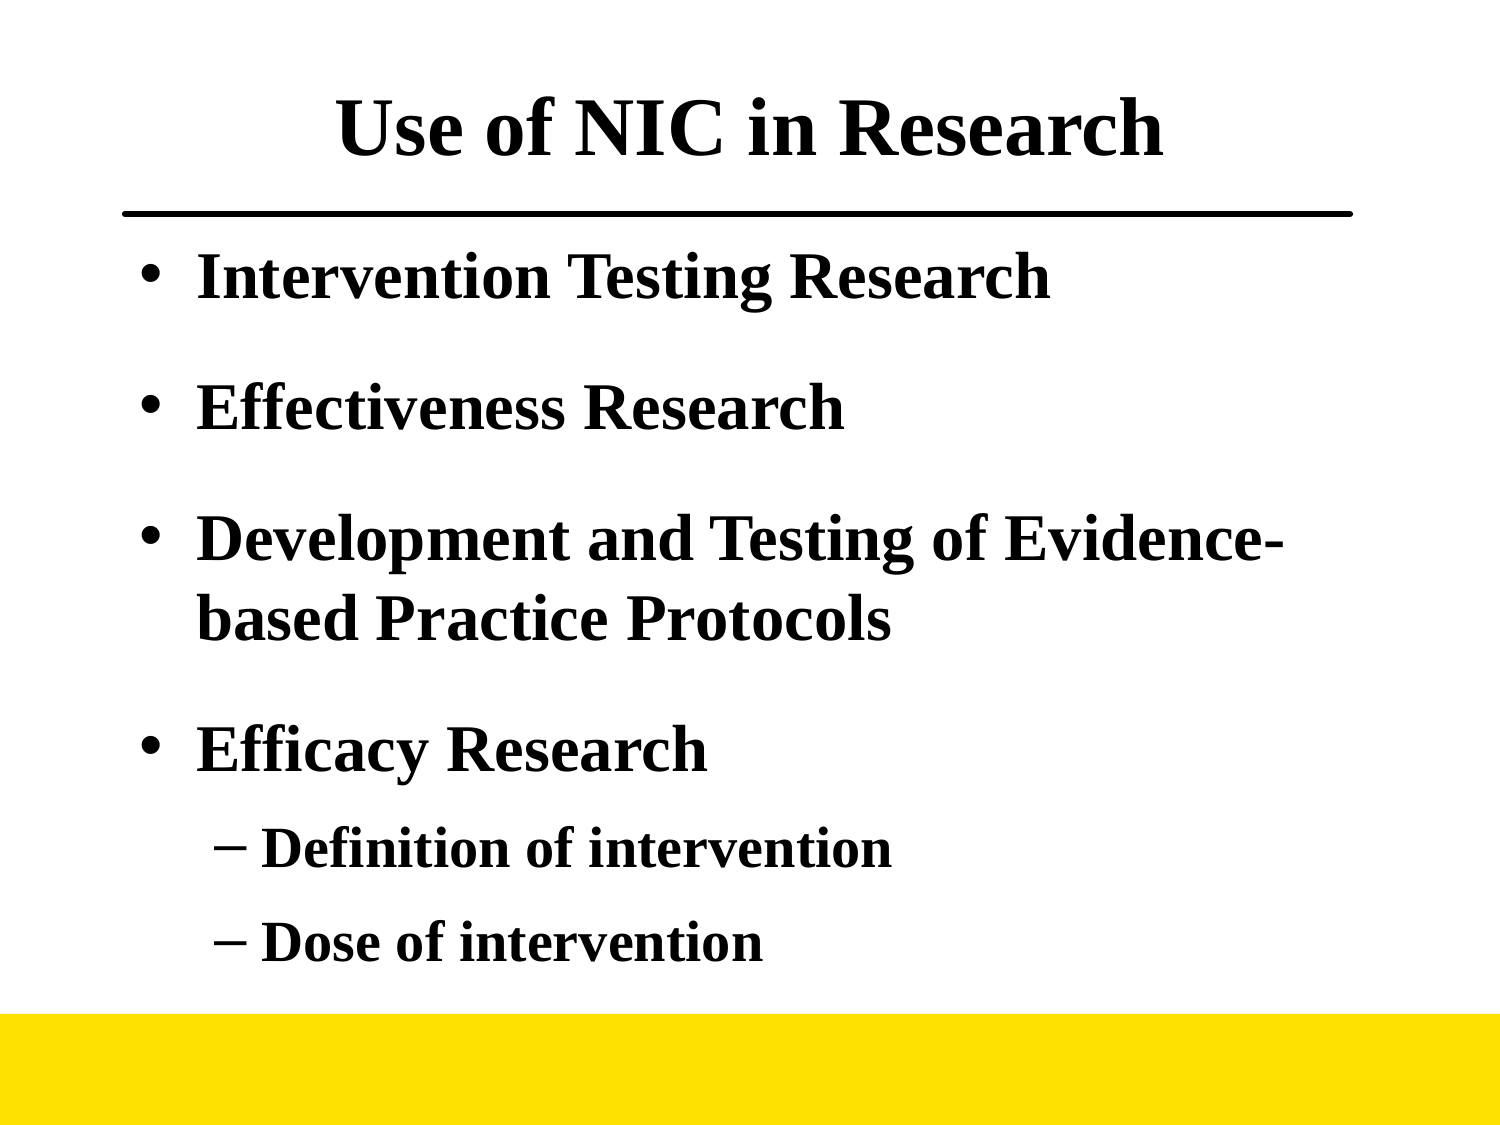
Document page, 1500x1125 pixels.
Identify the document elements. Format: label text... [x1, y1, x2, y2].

title Use of NIC in Research [75, 45, 1425, 200]
list Intervention Testing Research Effectiveness Research Development and Testing of Evidence-based Practice Protocols Efficacy Research Definition of intervention Dose of intervention [125, 224, 1350, 1025]
